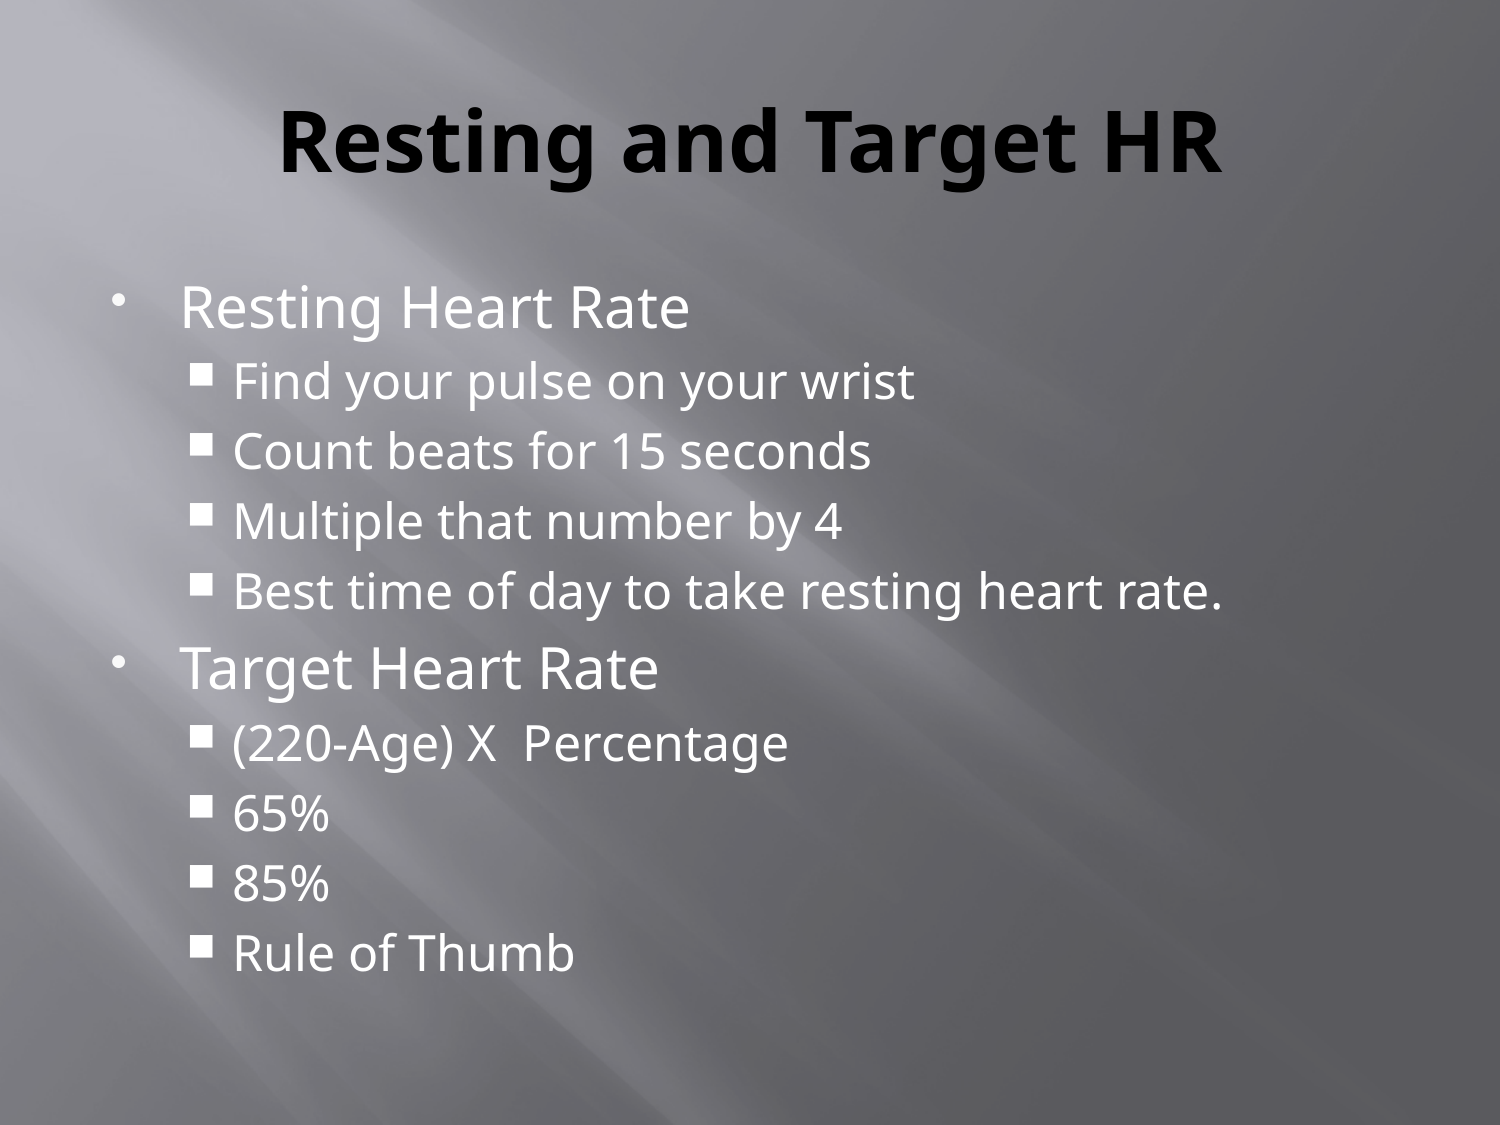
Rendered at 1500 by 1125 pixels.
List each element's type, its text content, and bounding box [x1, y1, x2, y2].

title Resting and Target HR [75, 45, 1425, 233]
list Resting Heart Rate Find your pulse on your wrist Count beats for 15 seconds Multiple that number by 4 Best time of day to take resting heart rate. Target Heart Rate (220-Age) X Percentage 65% 85% Rule of Thumb [75, 262, 1425, 1035]
